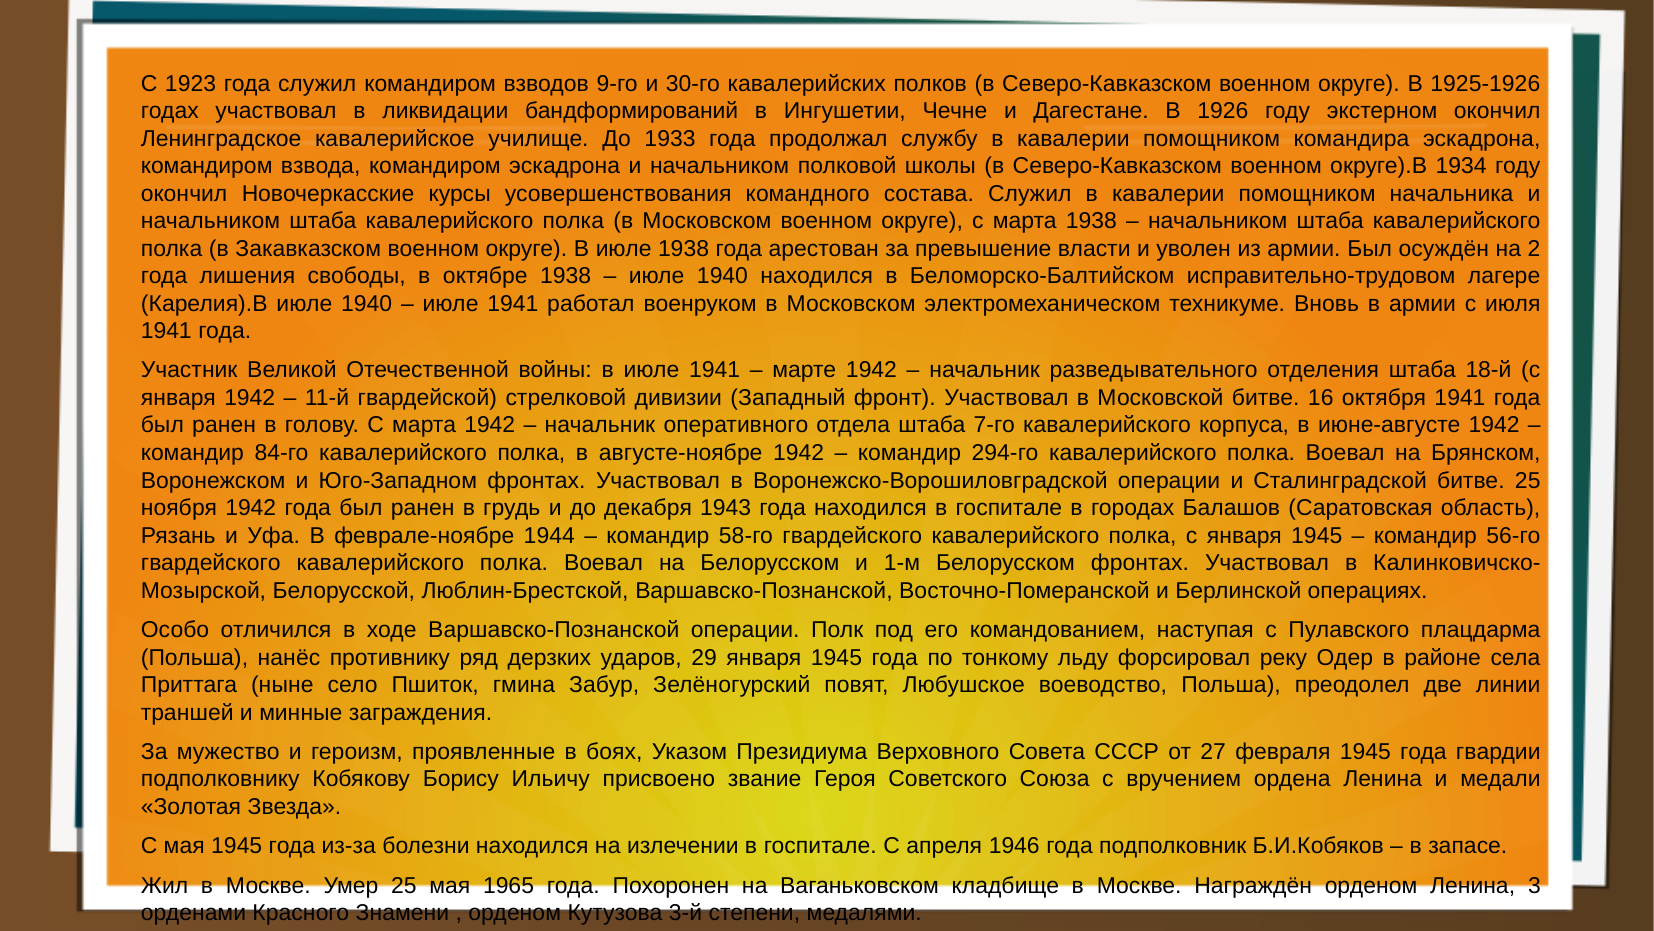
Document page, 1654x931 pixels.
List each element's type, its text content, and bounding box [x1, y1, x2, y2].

picture [0, 0, 1654, 931]
text_box С 1923 года служил командиром взводов 9-го и 30-го кавалерийских полков (в Северо-Кавказском военном округе). В 1925-1926 годах участвовал в ликвидации бандформирований в Ингушетии, Чечне и Дагестане. В 1926 году экстерном окончил Ленинградское кавалерийское училище. До 1933 года продолжал службу в кавалерии помощником командира эскадрона, командиром взвода, командиром эскадрона и начальником полковой школы (в Северо-Кавказском военном округе).В 1934 году окончил Новочеркасские курсы усовершенствования командного состава. Служил в кавалерии помощником начальника и начальником штаба кавалерийского полка (в Московском военном округе), с марта 1938 – начальником штаба кавалерийского полка (в Закавказском военном округе). В июле 1938 года арестован за превышение власти и уволен из армии. Был осуждён на 2 года лишения свободы, в октябре 1938 – июле 1940 находился в Беломорско-Балтийском исправительно-трудовом лагере (Карелия).В июле 1940 – июле 1941 работал военруком в Московском электромеханическом техникуме. Вновь в армии с июля 1941 года. Участник Великой Отечественной войны: в июле 1941 – марте 1942 – начальник разведывательного отделения штаба 18-й (с января 1942 – 11-й гвардейской) стрелковой дивизии (Западный фронт). Участвовал в Московской битве. 16 октября 1941 года был ранен в голову. С марта 1942 – начальник оперативного отдела штаба 7-го кавалерийского корпуса, в июне-августе 1942 – командир 84-го кавалерийского полка, в августе-ноябре 1942 – командир 294-го кавалерийского полка. Воевал на Брянском, Воронежском и Юго-Западном фронтах. Участвовал в Воронежско-Ворошиловградской операции и Сталинградской битве. 25 ноября 1942 года был ранен в грудь и до декабря 1943 года находился в госпитале в городах Балашов (Саратовская область), Рязань и Уфа. В феврале-ноябре 1944 – командир 58-го гвардейского кавалерийского полка, с января 1945 – командир 56-го гвардейского кавалерийского полка. Воевал на Белорусском и 1-м Белорусском фронтах. Участвовал в Калинковичско-Мозырской, Белорусской, Люблин-Брестской, Варшавско-Познанской, Восточно-Померанской и Берлинской операциях. Особо отличился в ходе Варшавско-Познанской операции. Полк под его командованием, наступая с Пулавского плацдарма (Польша), нанёс противнику ряд дерзких ударов, 29 января 1945 года по тонкому льду форсировал реку Одер в районе села Приттага (ныне село Пшиток, гмина Забур, Зелёногурский повят, Любушское воеводство, Польша), преодолел две линии траншей и минные заграждения. За мужество и героизм, проявленные в боях, Указом Президиума Верховного Совета СССР от 27 февраля 1945 года гвардии подполковнику Кобякову Борису Ильичу присвоено звание Героя Советского Союза с вручением ордена Ленина и медали «Золотая Звезда». С мая 1945 года из-за болезни находился на излечении в госпитале. С апреля 1946 года подполковник Б.И.Кобяков – в запасе. Жил в Москве. Умер 25 мая 1965 года. Похоронен на Ваганьковском кладбище в Москве. Награждён орденом Ленина, 3 орденами Красного Знамени , орденом Кутузова 3-й степени, медалями. [65, 67, 1542, 931]
